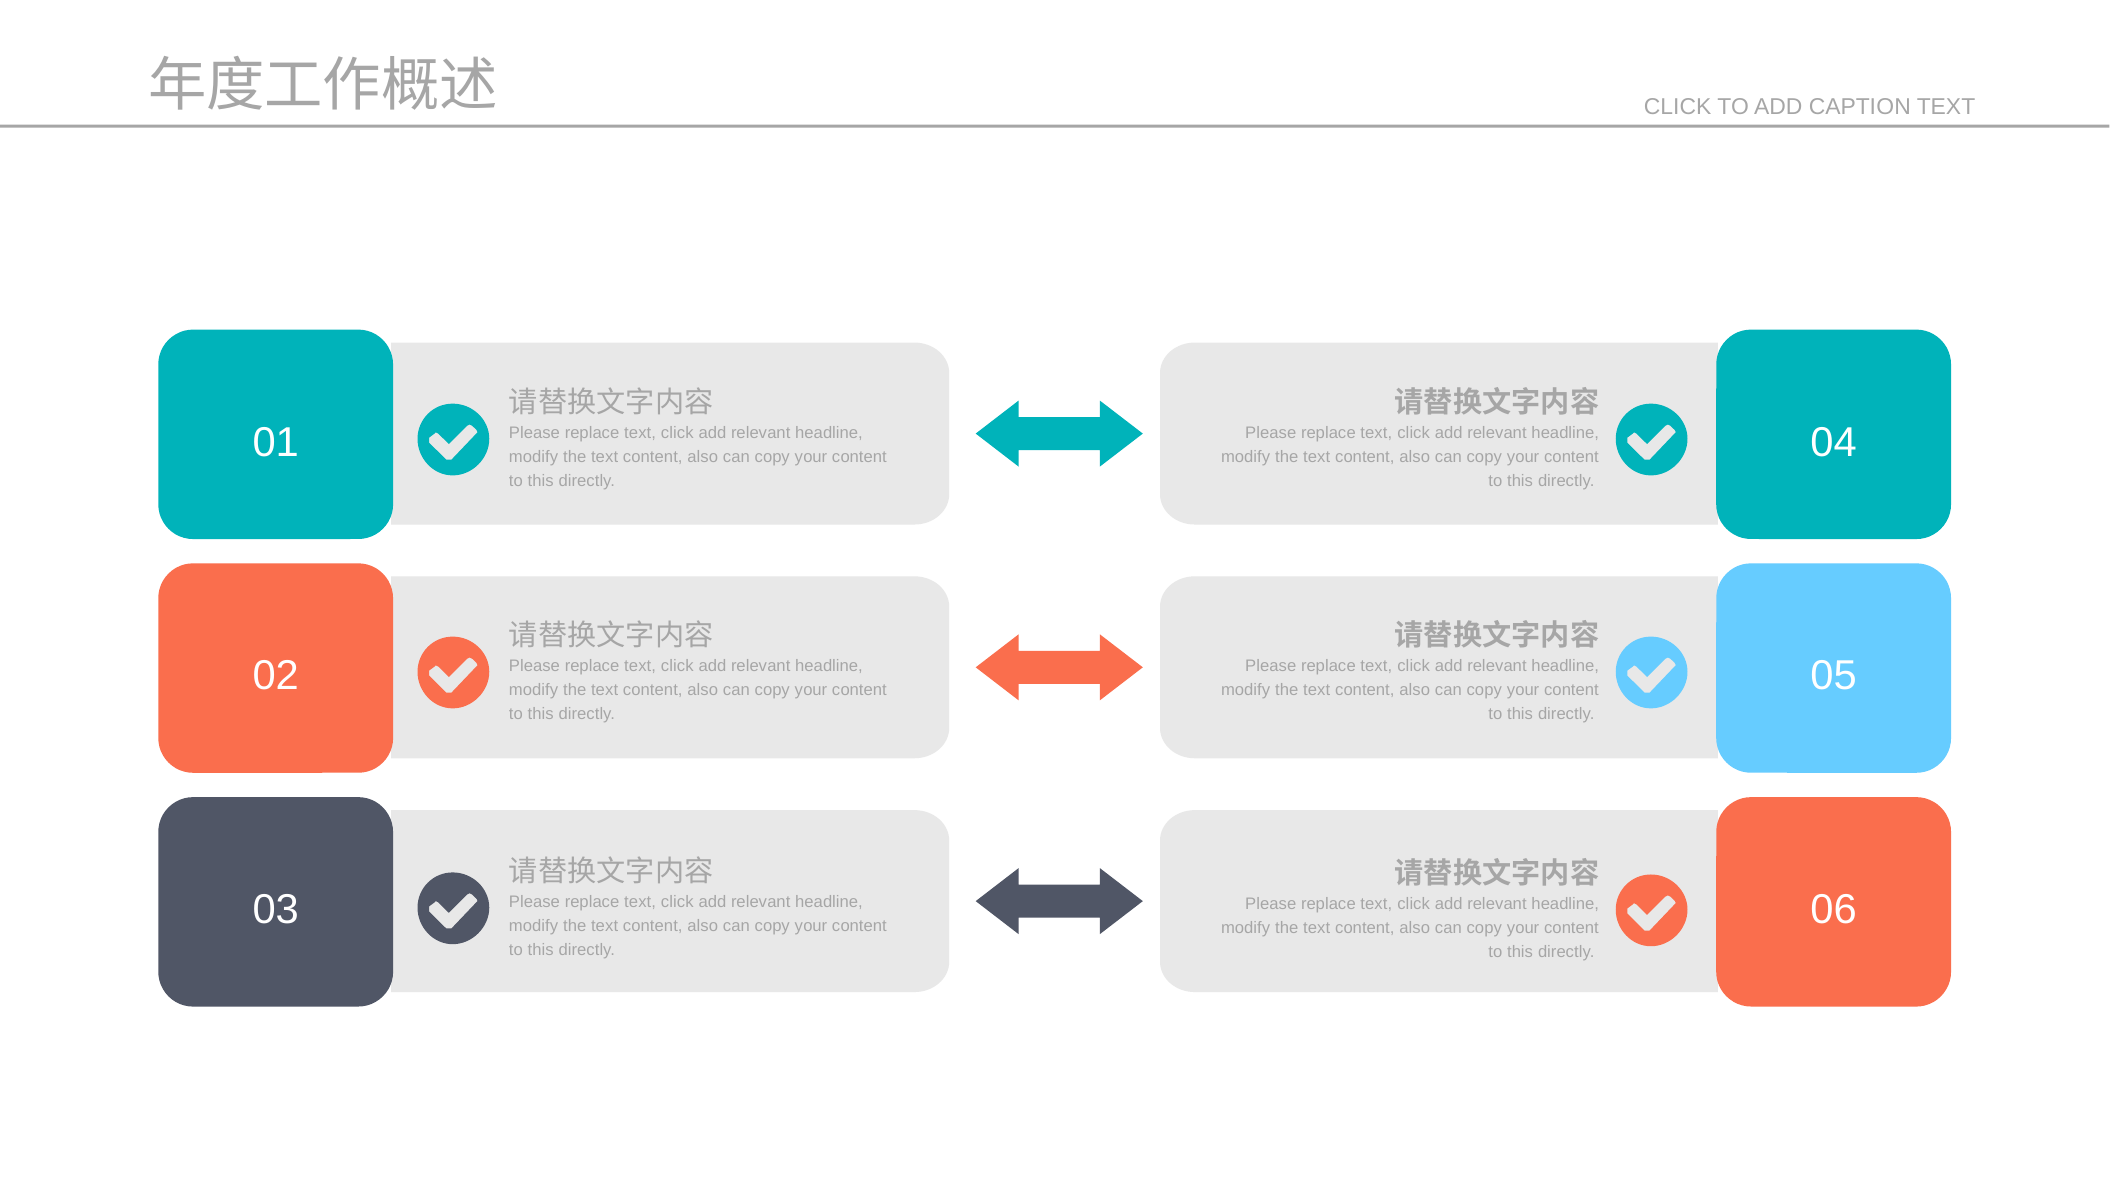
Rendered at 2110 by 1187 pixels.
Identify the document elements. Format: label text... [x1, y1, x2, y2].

text_box [974, 632, 1145, 703]
text_box 请替换文字内容 Please replace text, click add relevant headline, modify the text content, also can copy your content to this directly. [1211, 847, 1600, 961]
text_box [1158, 575, 1720, 760]
text_box 03 [157, 796, 395, 1008]
text_box [390, 575, 951, 760]
text_box [417, 403, 490, 476]
text_box [974, 398, 1145, 469]
text_box CLICK TO ADD CAPTION TEXT [1596, 91, 1976, 119]
text_box [974, 865, 1145, 937]
text_box 请替换文字内容 Please replace text, click add relevant headline, modify the text content, also can copy your content to this directly. [1211, 609, 1600, 723]
text_box 请替换文字内容 Please replace text, click add relevant headline, modify the text content, also can copy your content to this directly. [508, 376, 897, 490]
text_box [417, 636, 490, 709]
text_box [1615, 403, 1688, 476]
text_box 01 [157, 328, 395, 541]
text_box [1158, 809, 1720, 994]
text_box [1615, 874, 1688, 947]
text_box [1158, 341, 1720, 526]
text_box 年度工作概述 [148, 47, 528, 118]
text_box 请替换文字内容 Please replace text, click add relevant headline, modify the text content, also can copy your content to this directly. [508, 844, 897, 959]
text_box [1615, 636, 1688, 709]
text_box 请替换文字内容 Please replace text, click add relevant headline, modify the text content, also can copy your content to this directly. [1211, 376, 1600, 490]
text_box 请替换文字内容 Please replace text, click add relevant headline, modify the text content, also can copy your content to this directly. [508, 609, 897, 723]
text_box [390, 341, 951, 526]
text_box 05 [1715, 562, 1953, 774]
text_box [390, 809, 951, 994]
text_box [0, 124, 2110, 129]
text_box 06 [1715, 796, 1953, 1008]
text_box [417, 872, 490, 945]
text_box 04 [1715, 328, 1953, 541]
text_box 02 [157, 562, 395, 774]
